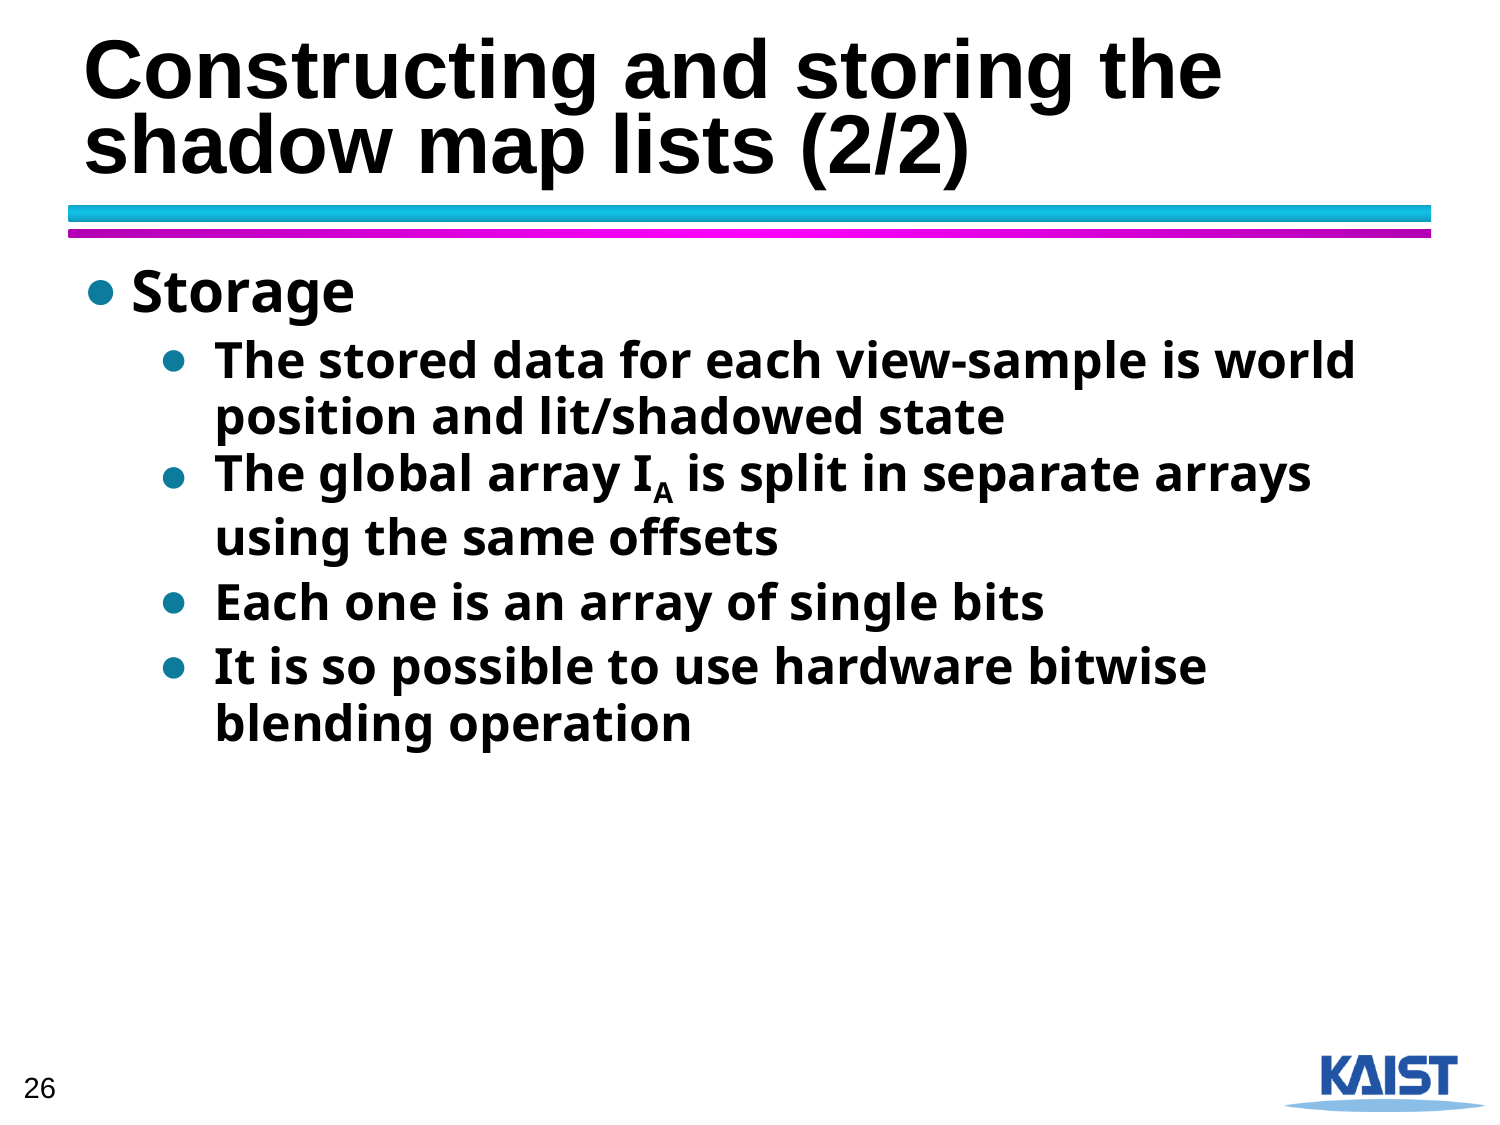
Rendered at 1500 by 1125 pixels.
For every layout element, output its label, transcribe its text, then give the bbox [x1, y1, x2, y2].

list Storage The stored data for each view-sample is world position and lit/shadowed state The global array IA is split in separate arrays using the same offsets Each one is an array of single bits It is so possible to use hardware bitwise blending operation [68, 259, 1434, 1093]
title Constructing and storing the shadow map lists (2/2) [68, 48, 1428, 199]
picture [1284, 1055, 1485, 1112]
